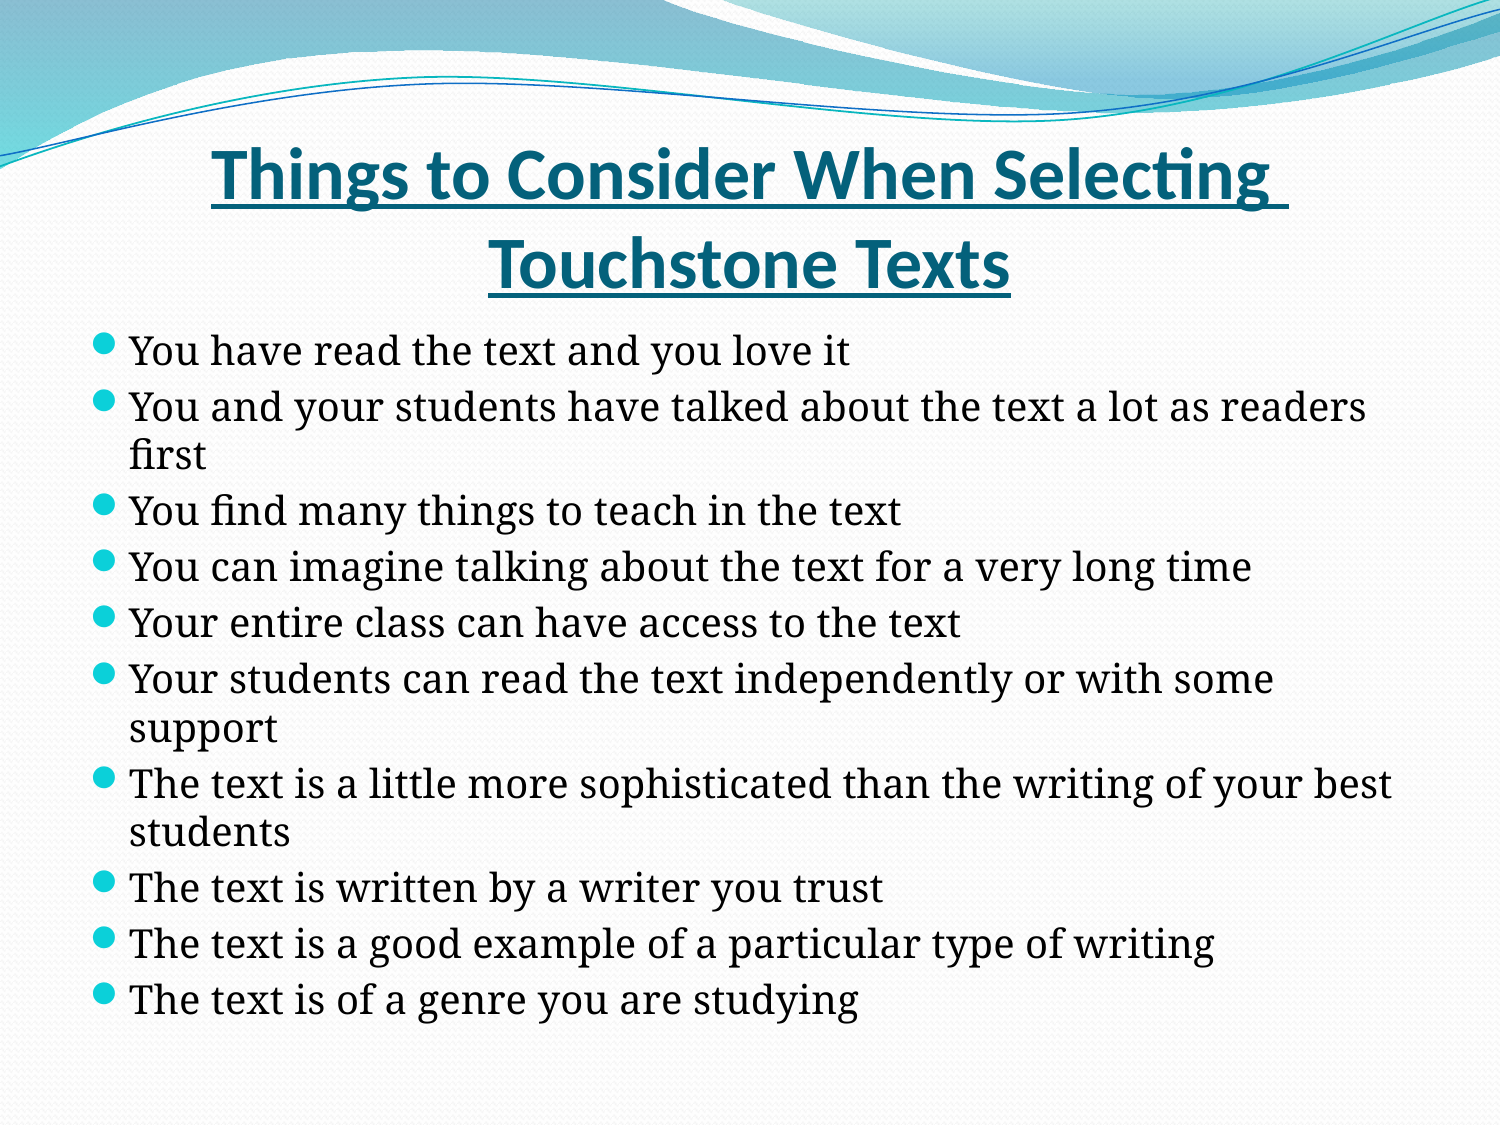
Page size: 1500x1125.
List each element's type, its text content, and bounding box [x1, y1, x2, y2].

title Things to Consider When Selecting Touchstone Texts [75, 115, 1425, 303]
list You have read the text and you love it You and your students have talked about the text a lot as readers first You find many things to teach in the text You can imagine talking about the text for a very long time Your entire class can have access to the text Your students can read the text independently or with some support The text is a little more sophisticated than the writing of your best students The text is written by a writer you trust The text is a good example of a particular type of writing The text is of a genre you are studying [75, 317, 1425, 1038]
